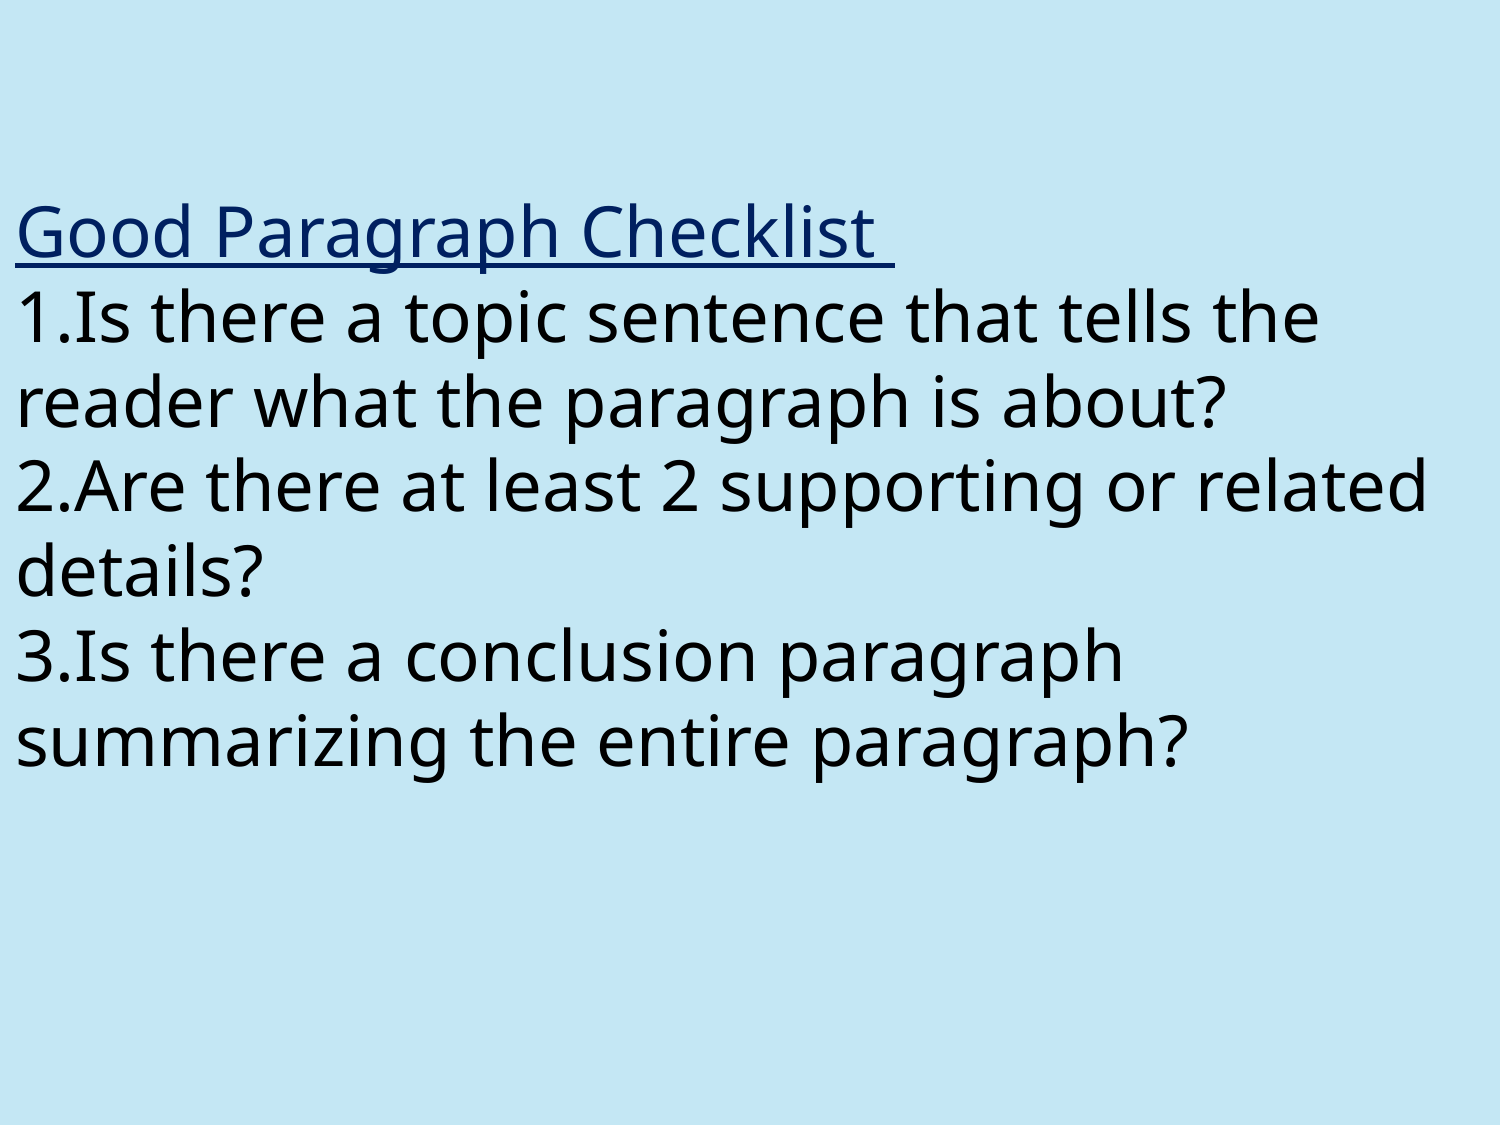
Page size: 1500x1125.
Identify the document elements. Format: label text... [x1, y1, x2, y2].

title Good Paragraph Checklist 1.Is there a topic sentence that tells the reader what the paragraph is about? 2.Are there at least 2 supporting or related details? 3.Is there a conclusion paragraph summarizing the entire paragraph? [0, 99, 1500, 976]
